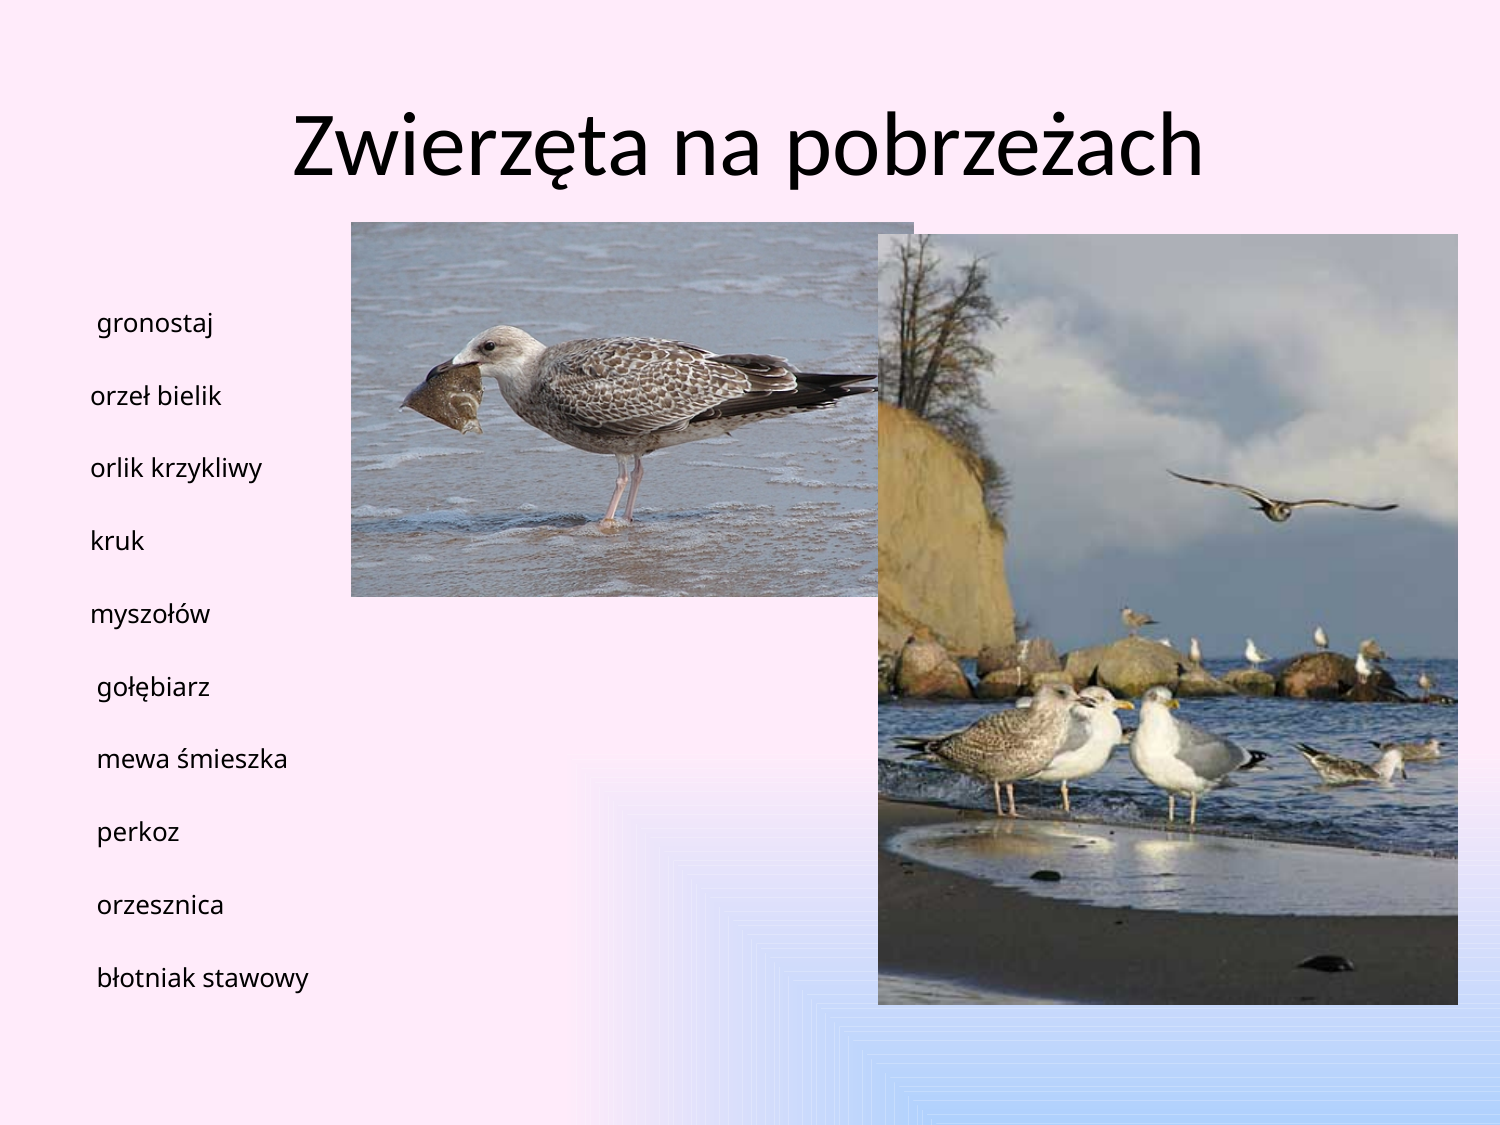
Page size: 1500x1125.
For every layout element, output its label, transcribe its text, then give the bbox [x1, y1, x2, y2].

picture [351, 222, 1458, 1005]
list gronostaj orzeł bielik orlik krzykliwy kruk myszołów gołębiarz mewa śmieszka perkoz orzesznica błotniak stawowy [75, 262, 873, 1005]
title Zwierzęta na pobrzeżach [75, 45, 1425, 233]
